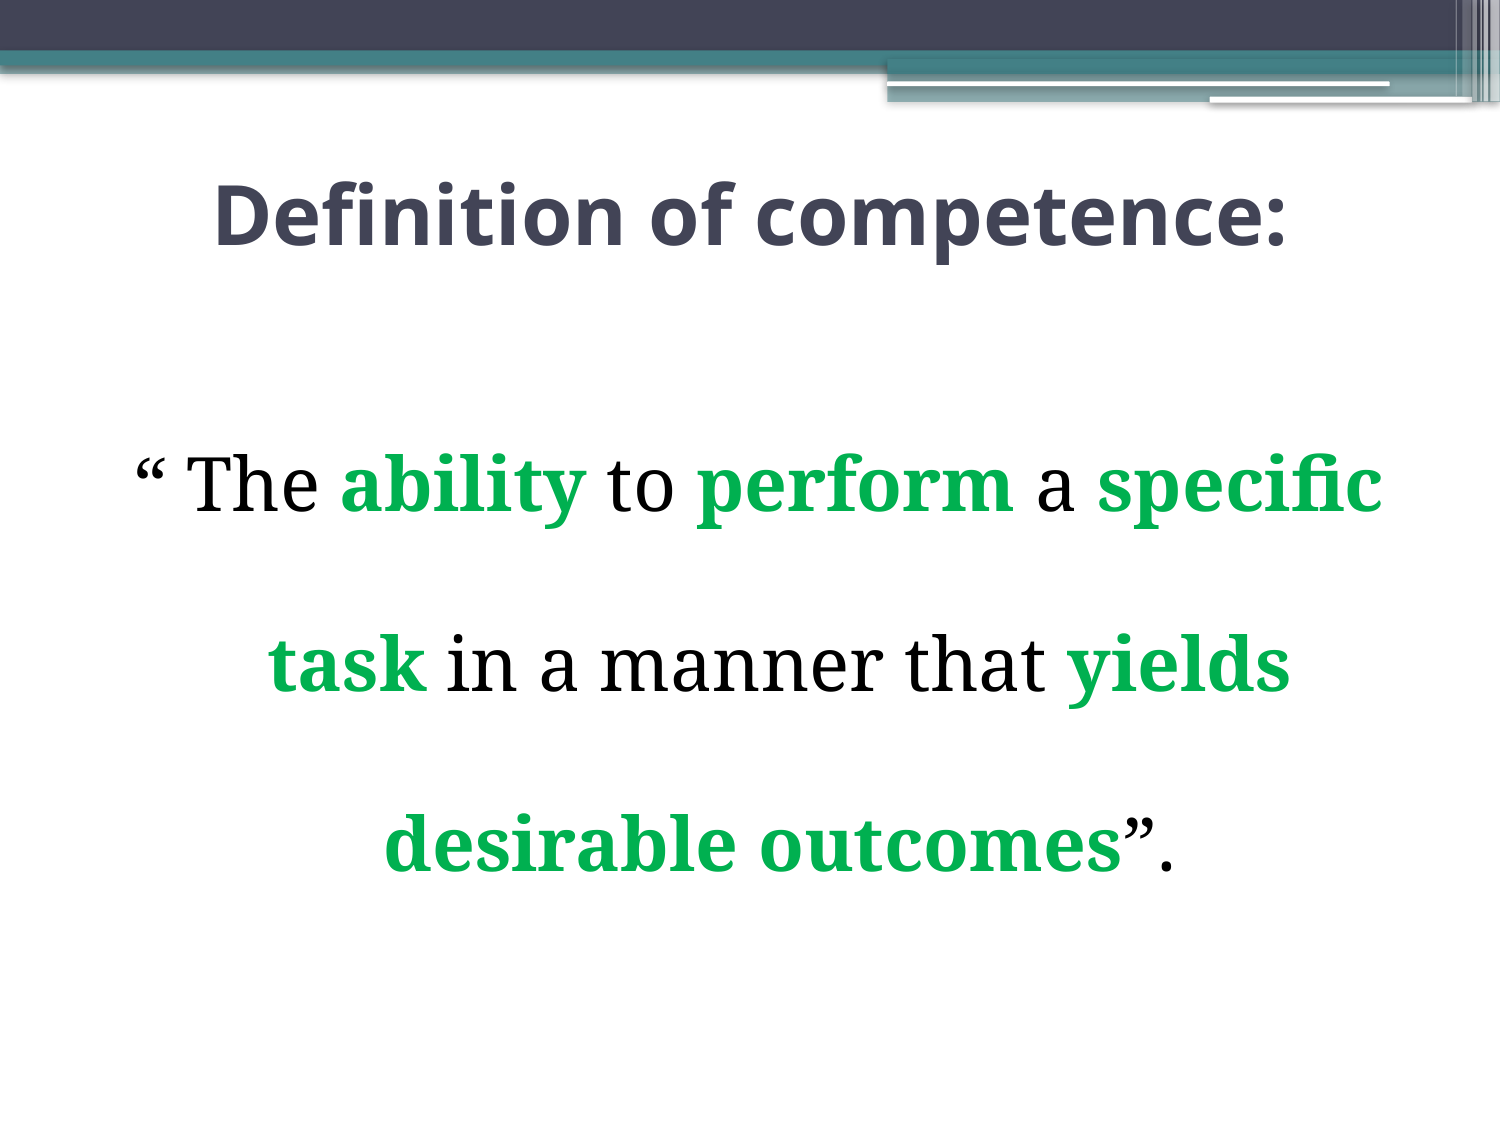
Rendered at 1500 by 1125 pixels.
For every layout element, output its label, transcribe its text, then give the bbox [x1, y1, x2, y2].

title Definition of competence: [74, 124, 1426, 301]
list “ The ability to perform a specific task in a manner that yields desirable outcomes”. [74, 312, 1426, 1023]
